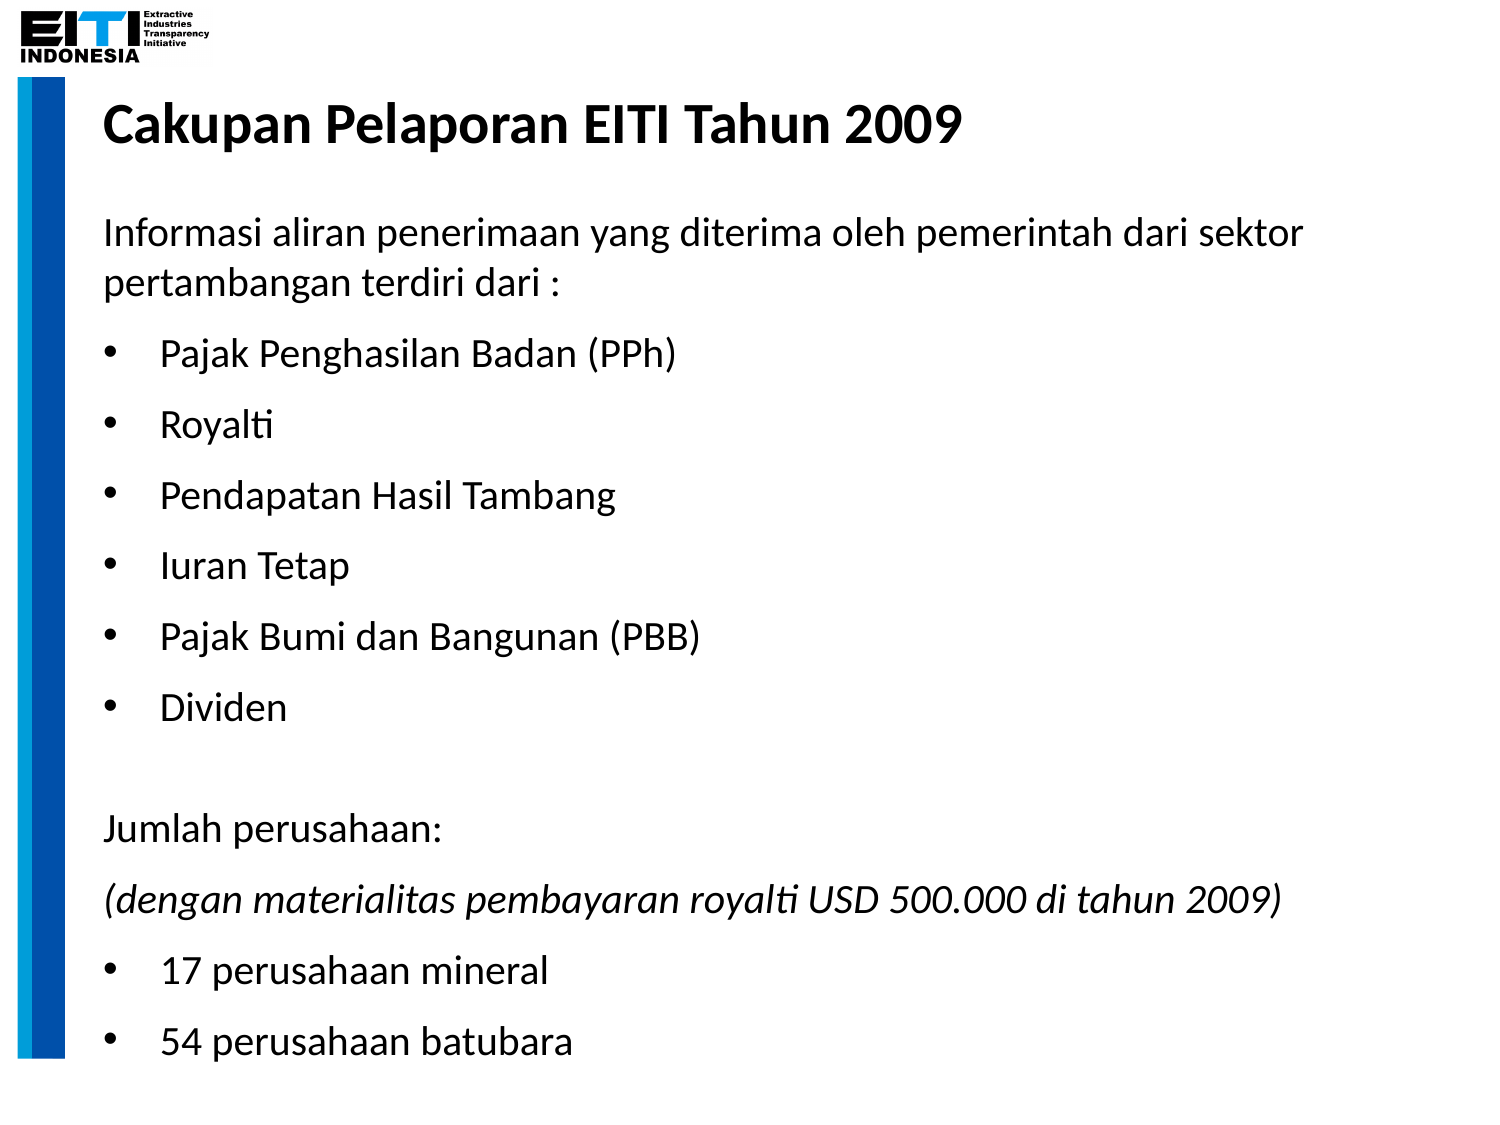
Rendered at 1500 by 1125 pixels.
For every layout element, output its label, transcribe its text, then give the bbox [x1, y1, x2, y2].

picture [17, 7, 213, 67]
text_box Cakupan Pelaporan EITI Tahun 2009 [88, 78, 1388, 163]
text_box Informasi aliran penerimaan yang diterima oleh pemerintah dari sektor pertambangan terdiri dari : Pajak Penghasilan Badan (PPh) Royalti Pendapatan Hasil Tambang Iuran Tetap Pajak Bumi dan Bangunan (PBB) Dividen Jumlah perusahaan: (dengan materialitas pembayaran royalti USD 500.000 di tahun 2009) 17 perusahaan mineral 54 perusahaan batubara [88, 197, 1388, 1071]
